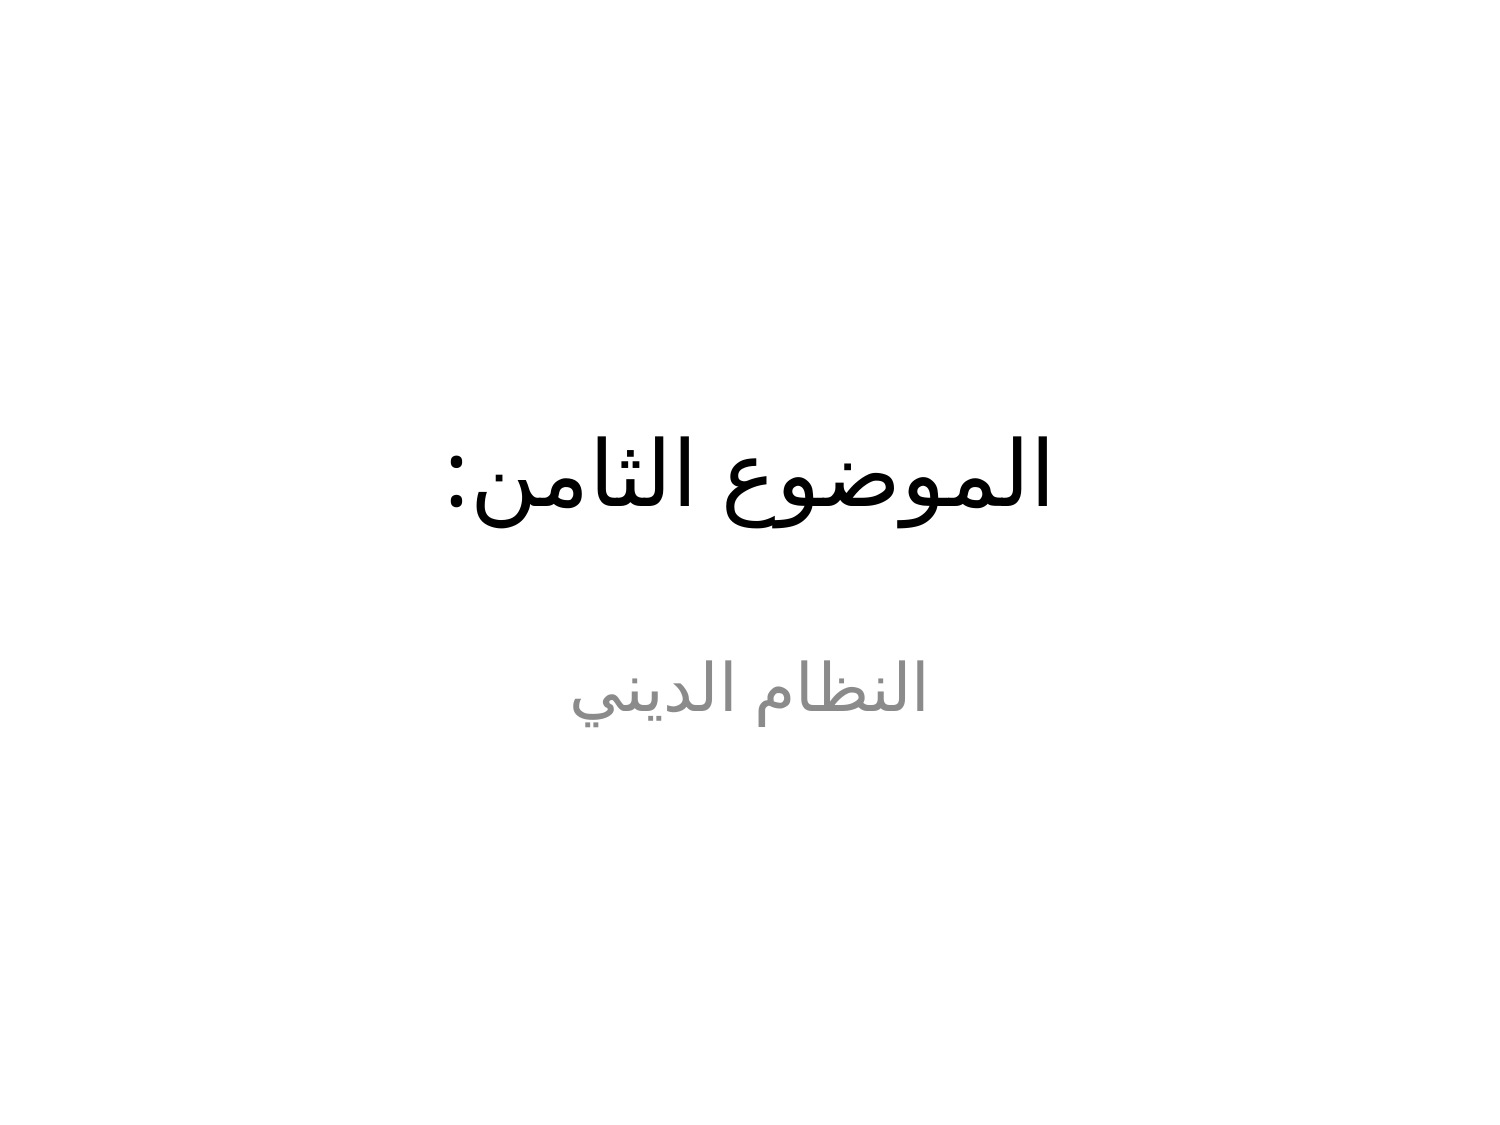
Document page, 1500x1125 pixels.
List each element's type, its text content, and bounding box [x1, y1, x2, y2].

title الموضوع الثامن: [112, 349, 1388, 591]
subtitle النظام الديني [225, 637, 1275, 925]
